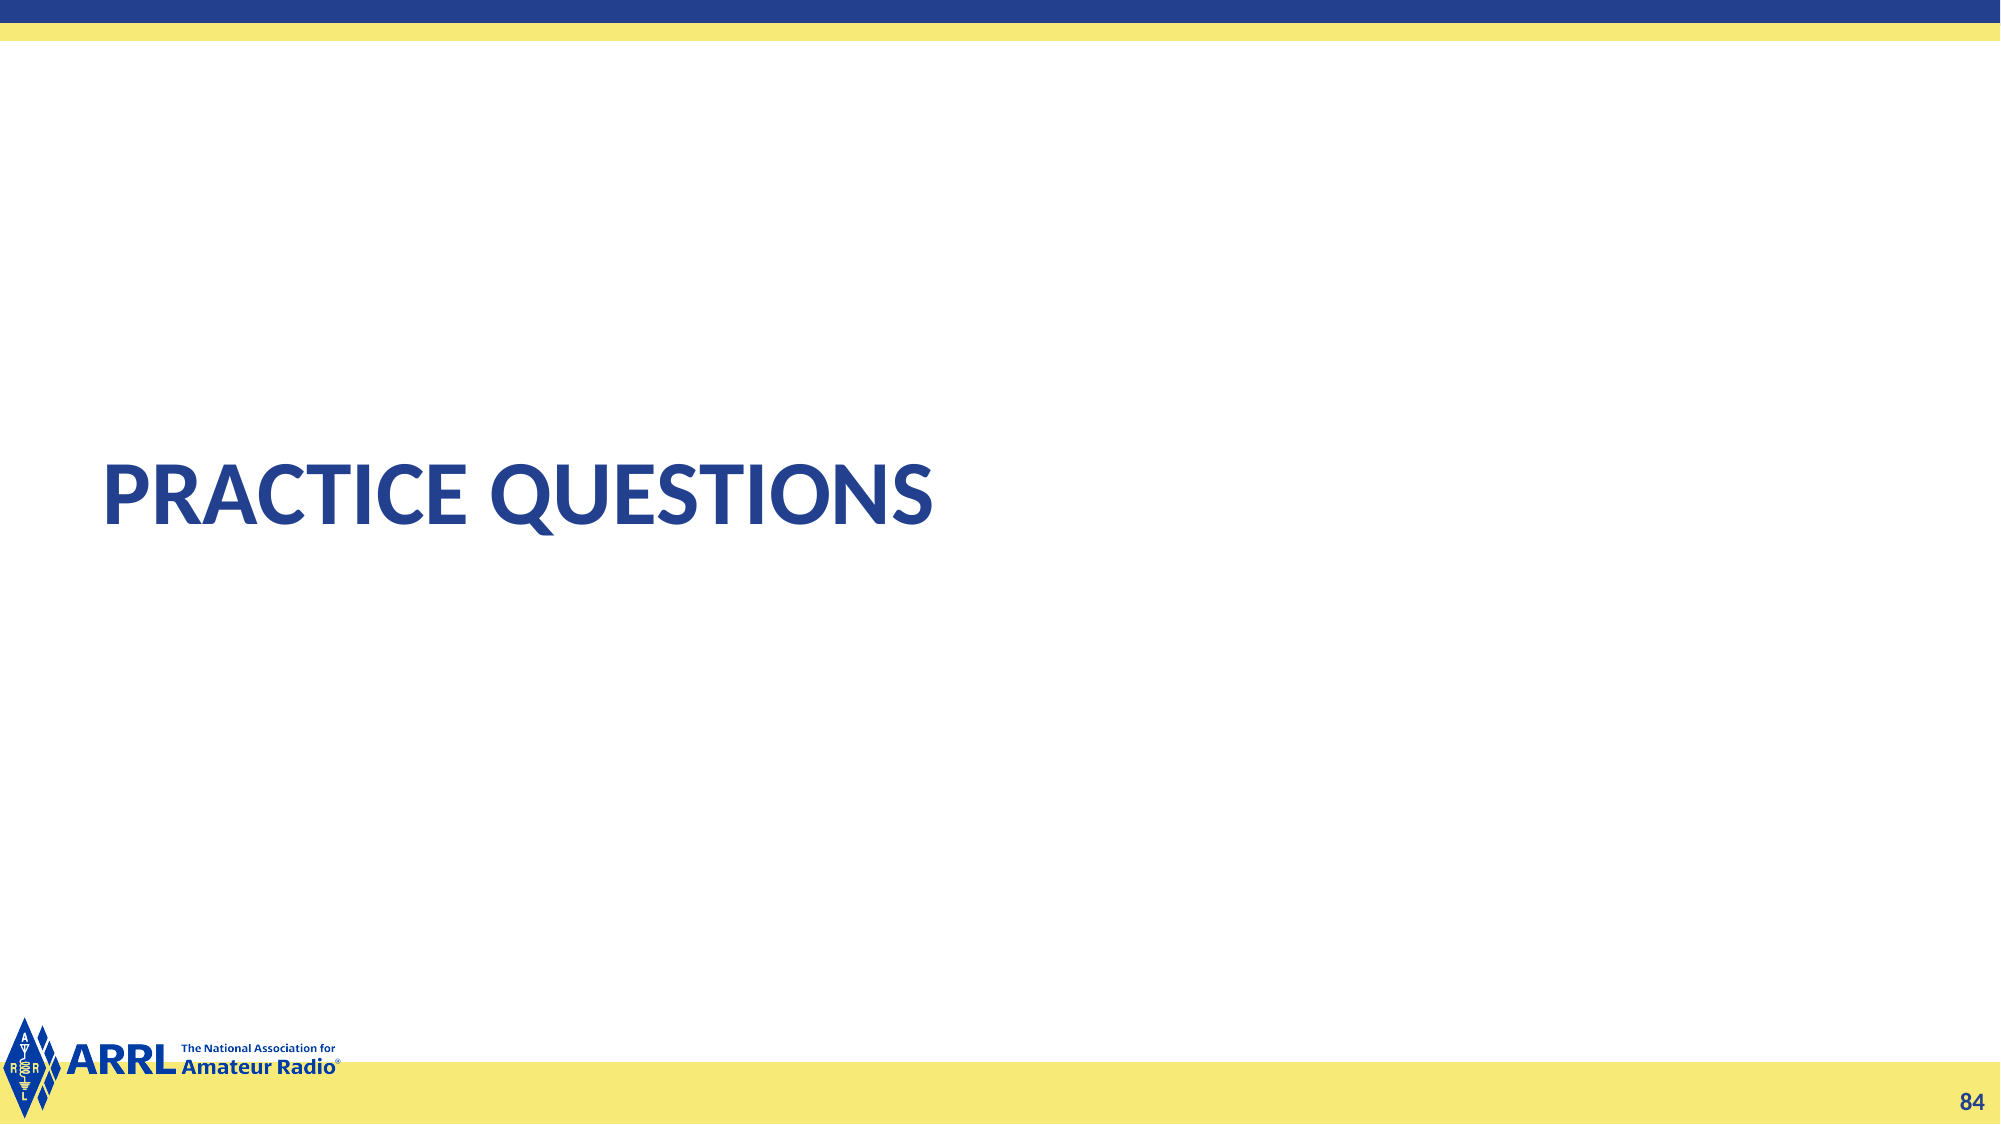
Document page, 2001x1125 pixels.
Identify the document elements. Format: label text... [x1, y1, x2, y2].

picture [1, 1015, 342, 1121]
title PRACTICE QUESTIONS [87, 437, 1888, 625]
